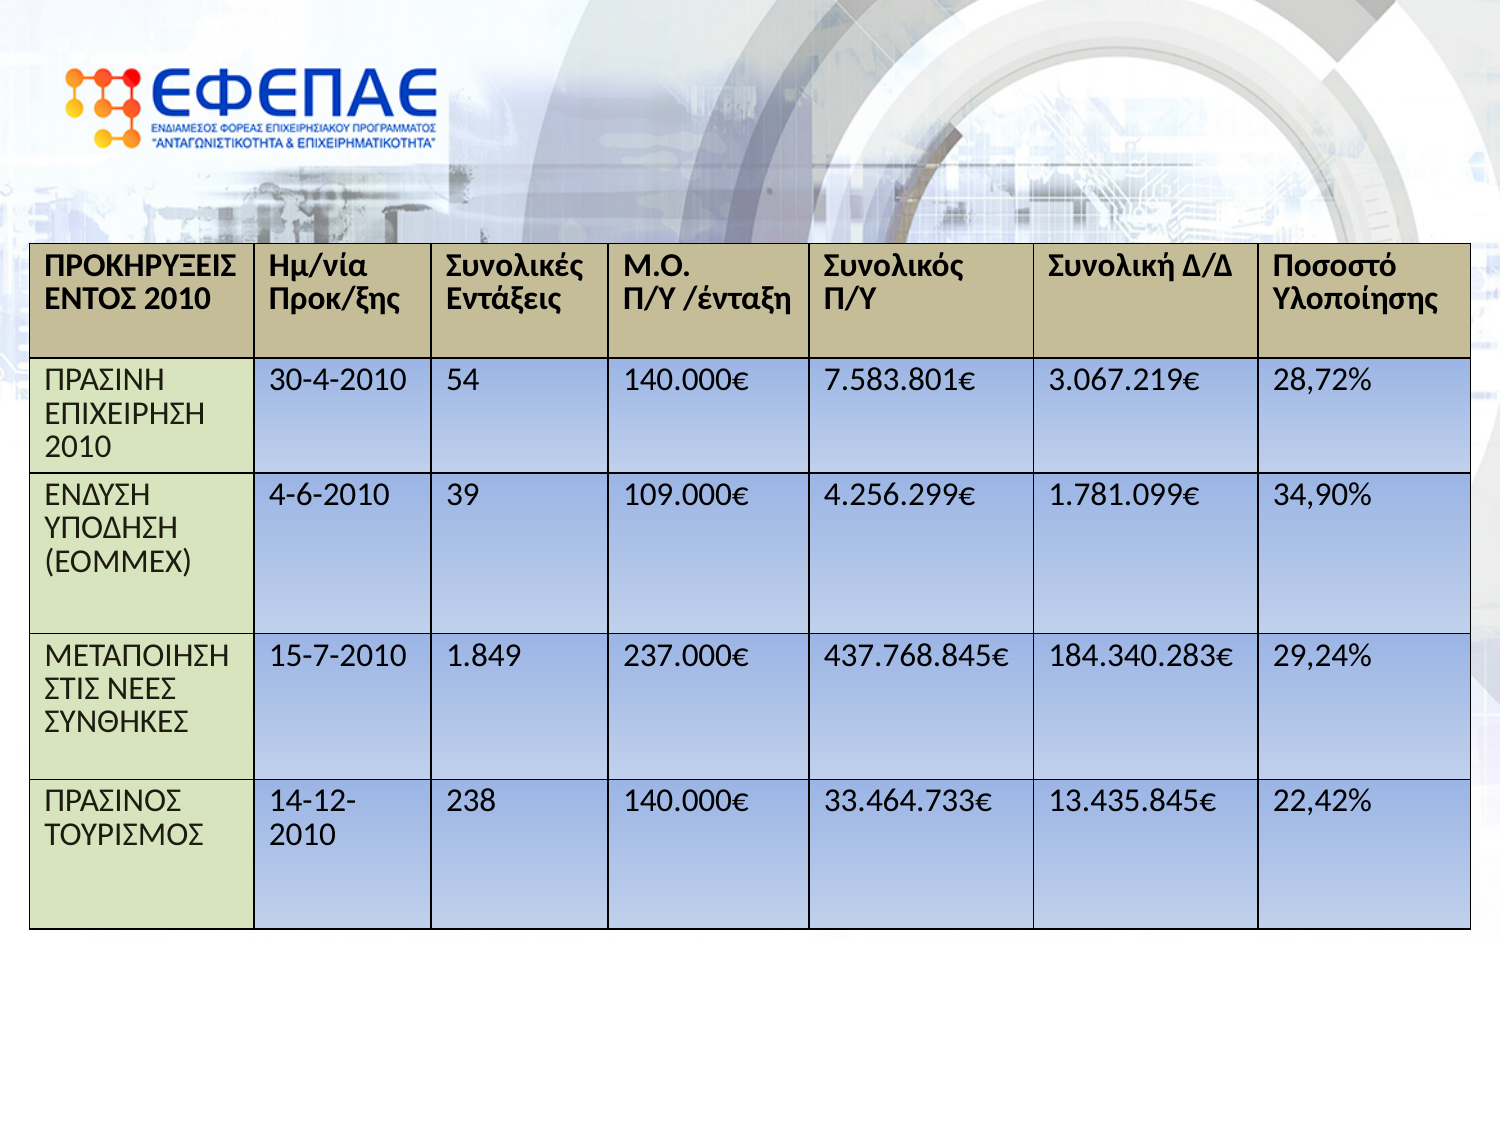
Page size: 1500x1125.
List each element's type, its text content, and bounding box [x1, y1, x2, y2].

table_cell 15-7-2010 [255, 634, 430, 779]
table_header Συνολικός Π/Υ [810, 244, 1033, 357]
table_cell 237.000€ [609, 634, 808, 779]
table_cell 7.583.801€ [810, 359, 1033, 472]
table_cell 3.067.219€ [1034, 359, 1257, 472]
table_cell 29,24% [1259, 634, 1470, 779]
table_cell 33.464.733€ [810, 780, 1033, 928]
table_header Ημ/νία Προκ/ξης [255, 244, 430, 357]
table_cell 4.256.299€ [810, 474, 1033, 633]
table_cell ΠΡΑΣΙΝΟΣ ΤΟΥΡΙΣΜΟΣ [30, 780, 253, 928]
table_cell 22,42% [1259, 780, 1470, 928]
table_cell 54 [432, 359, 607, 472]
table_cell 184.340.283€ [1034, 634, 1257, 779]
table_cell 238 [432, 780, 607, 928]
table_cell 1.781.099€ [1034, 474, 1257, 633]
table_cell 30-4-2010 [255, 359, 430, 472]
table_header ΠΡΟΚΗΡΥΞΕΙΣ ΕΝΤΟΣ 2010 [30, 244, 253, 357]
table_cell 140.000€ [609, 359, 808, 472]
table_cell 437.768.845€ [810, 634, 1033, 779]
table_cell 1.849 [432, 634, 607, 779]
table_cell 14-12-2010 [255, 780, 430, 928]
table_cell 140.000€ [609, 780, 808, 928]
table_cell 109.000€ [609, 474, 808, 633]
picture [0, 0, 1500, 1125]
table_cell 4-6-2010 [255, 474, 430, 633]
table_cell ΠΡΑΣΙΝΗ ΕΠΙΧΕΙΡΗΣΗ 2010 [30, 359, 253, 472]
table_header Μ.Ο. Π/Υ /ένταξη [609, 244, 808, 357]
table_cell 39 [432, 474, 607, 633]
table_header Συνολικές Εντάξεις [432, 244, 607, 357]
table_header Ποσοστό Υλοποίησης [1259, 244, 1470, 357]
table_header Συνολική Δ/Δ [1034, 244, 1257, 357]
table_cell 34,90% [1259, 474, 1470, 633]
table_cell 28,72% [1259, 359, 1470, 472]
table_cell ΕΝΔΥΣΗ ΥΠΟΔΗΣΗ (ΕΟΜΜΕΧ) [30, 474, 253, 633]
table_cell 13.435.845€ [1034, 780, 1257, 928]
table_cell ΜΕΤΑΠΟΙΗΣΗ ΣΤΙΣ ΝΕΕΣ ΣΥΝΘΗΚΕΣ [30, 634, 253, 779]
